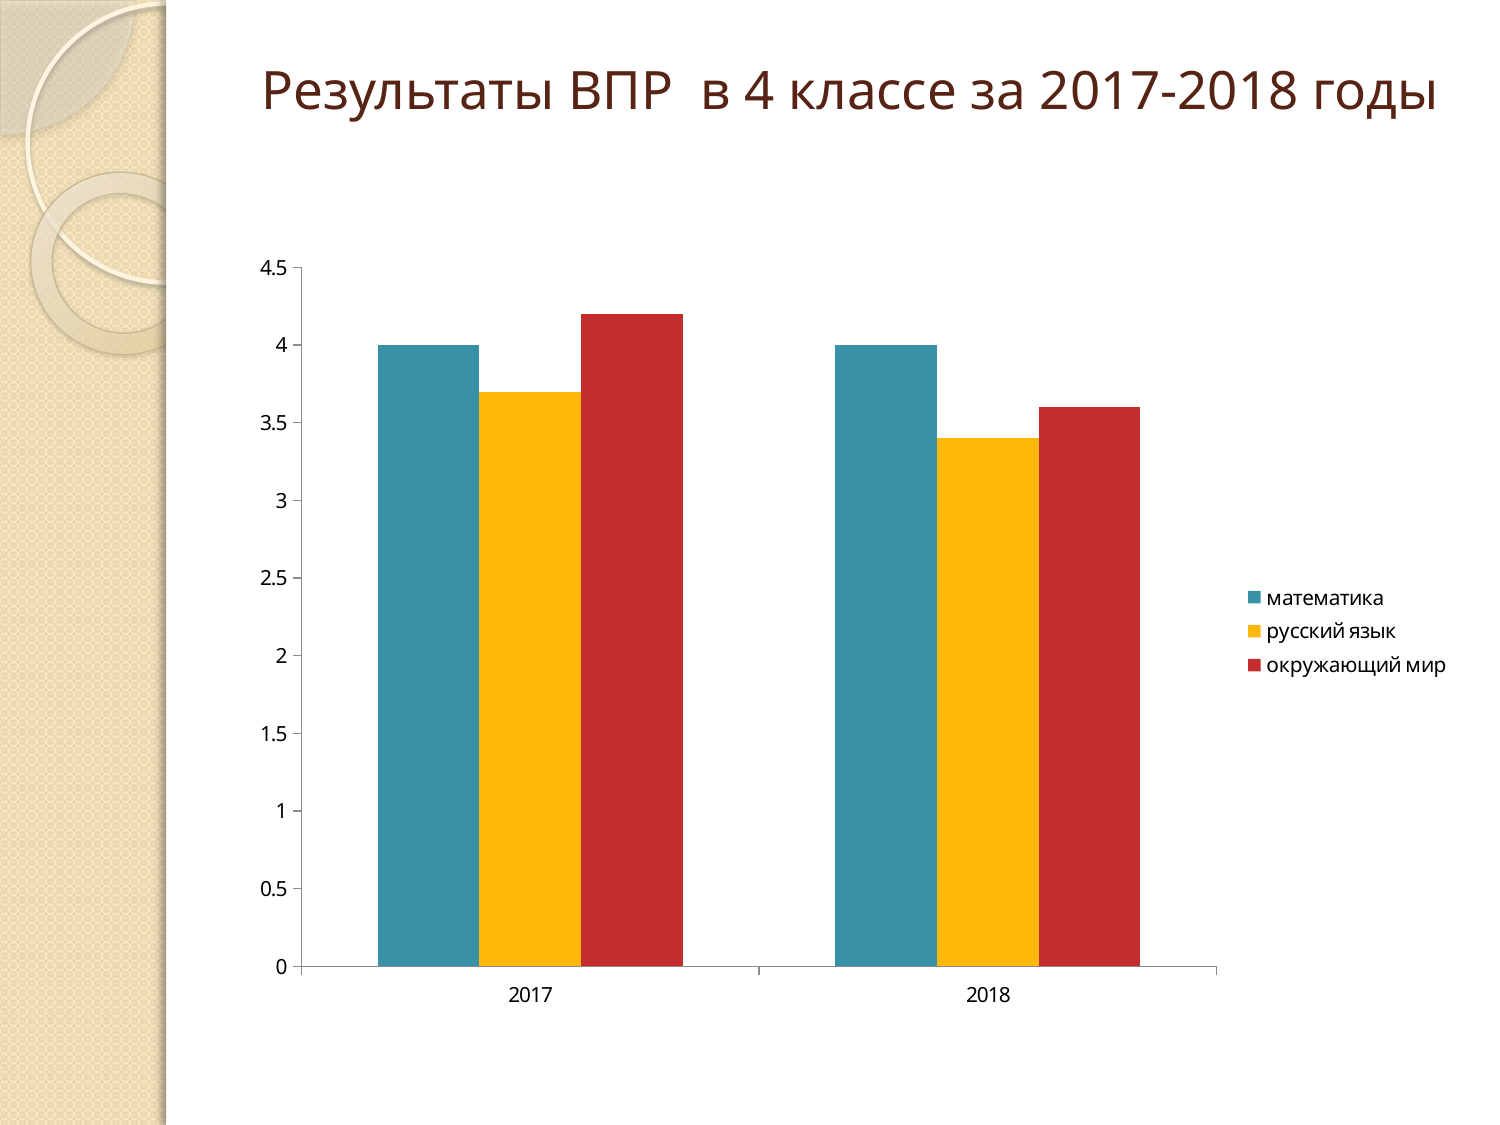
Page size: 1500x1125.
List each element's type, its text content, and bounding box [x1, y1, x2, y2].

title Результаты ВПР в 4 классе за 2017-2018 годы [235, 45, 1466, 233]
chart [235, 237, 1466, 1026]
